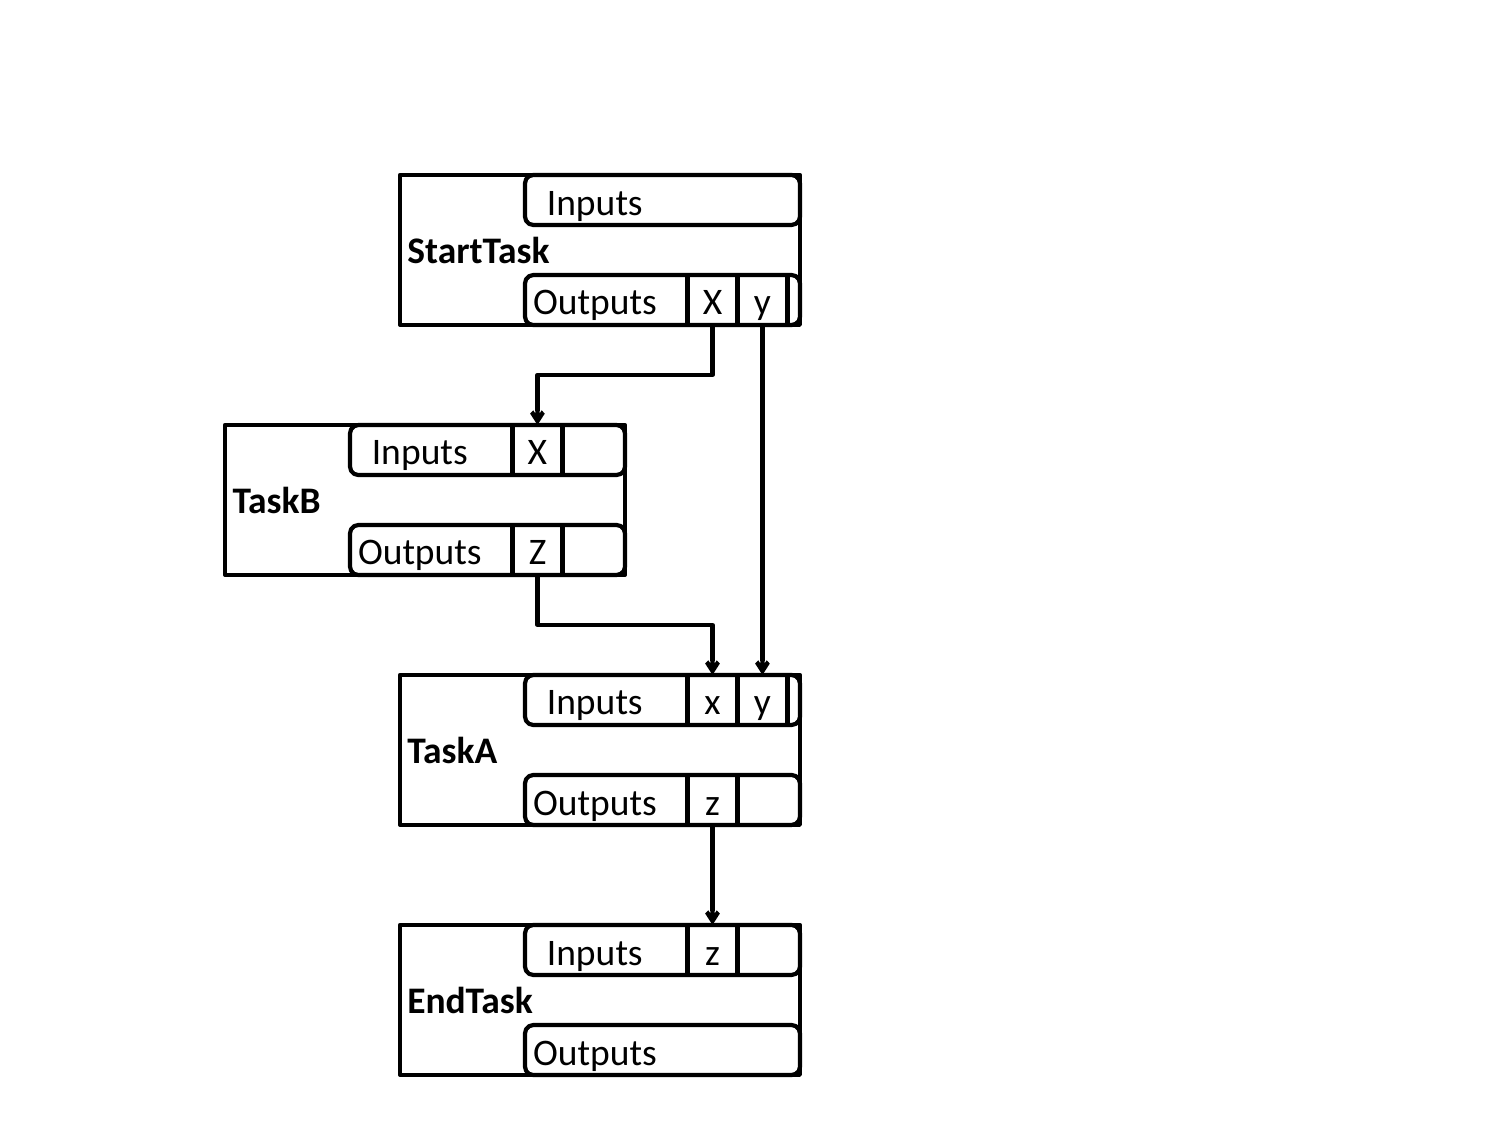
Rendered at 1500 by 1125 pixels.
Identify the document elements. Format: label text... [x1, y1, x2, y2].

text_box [224, 424, 626, 576]
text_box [574, 287, 676, 463]
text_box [574, 537, 676, 713]
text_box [399, 674, 801, 826]
text_box EndTask [398, 923, 802, 1077]
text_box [399, 174, 801, 326]
text_box z [685, 923, 740, 977]
text_box Inputs [522, 922, 803, 978]
text_box Outputs [522, 1022, 803, 1078]
